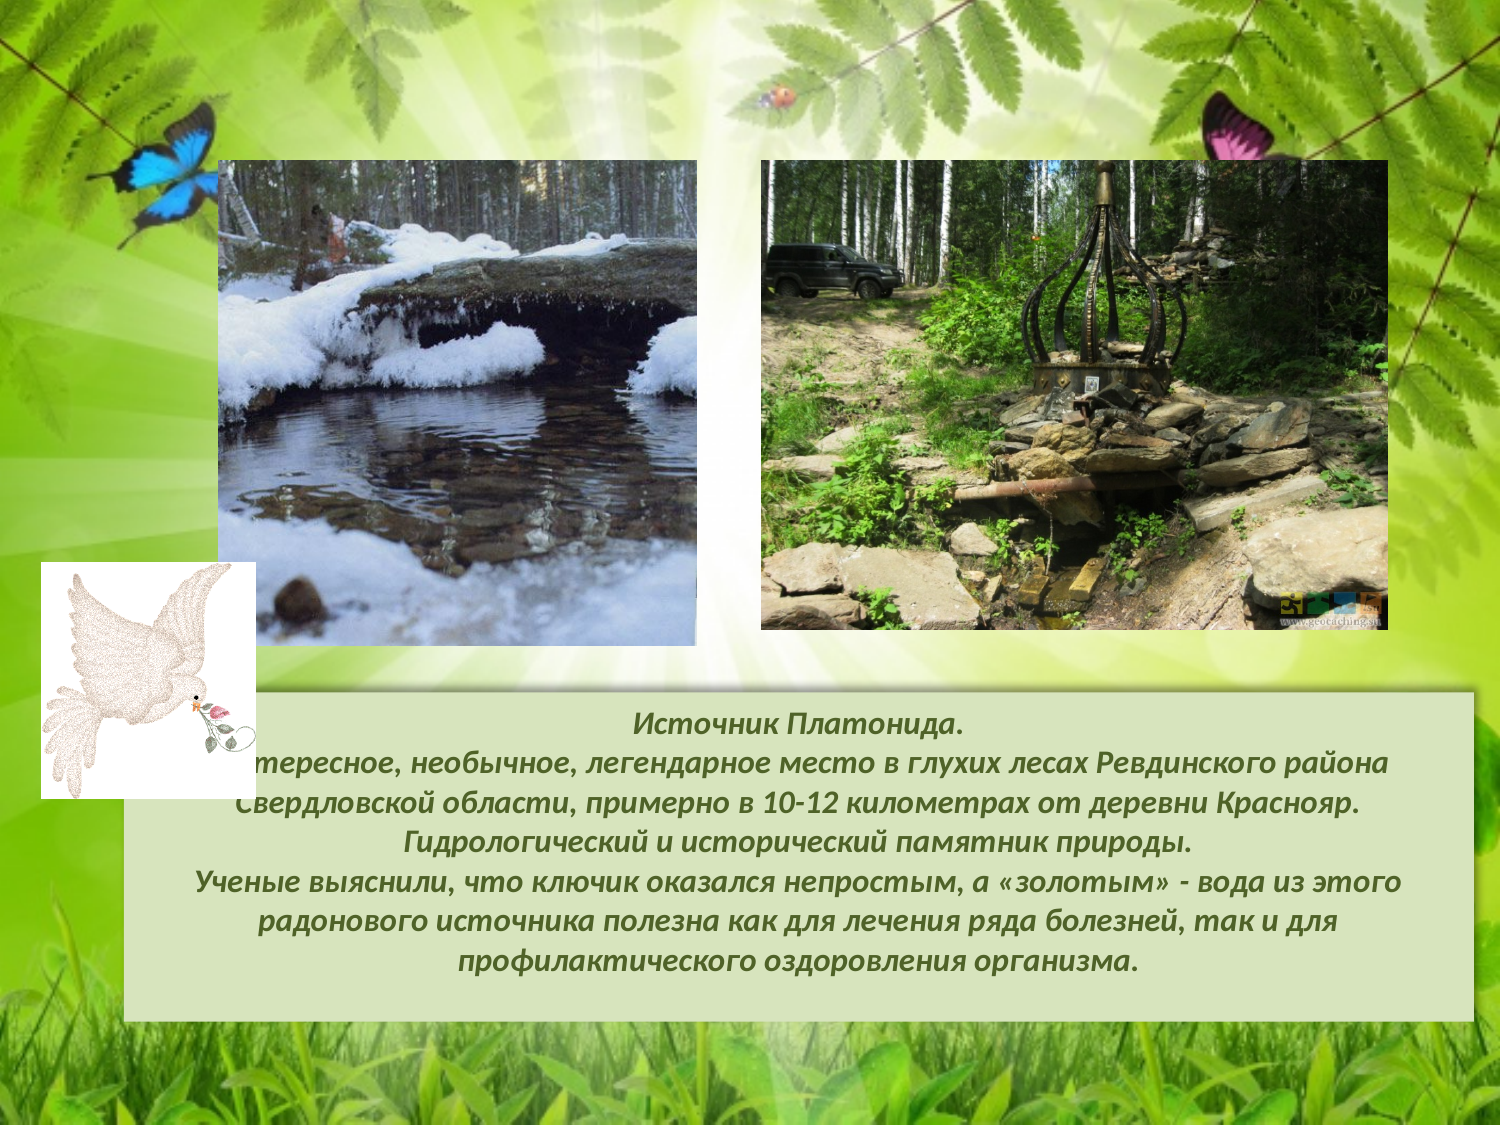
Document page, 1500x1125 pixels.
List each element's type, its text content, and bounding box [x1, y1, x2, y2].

picture [0, 0, 1500, 1125]
title Источник Платонида. Интересное, необычное, легендарное место в глухих лесах Ревдинского района Свердловской области, примерно в 10-12 километрах от деревни Краснояр. Гидрологический и исторический памятник природы. Ученые выяснили, что ключик оказался непростым, а «золотым» - вода из этого радонового источника полезна как для лечения ряда болезней, так и для профилактического оздоровления организма. [123, 692, 1474, 1022]
